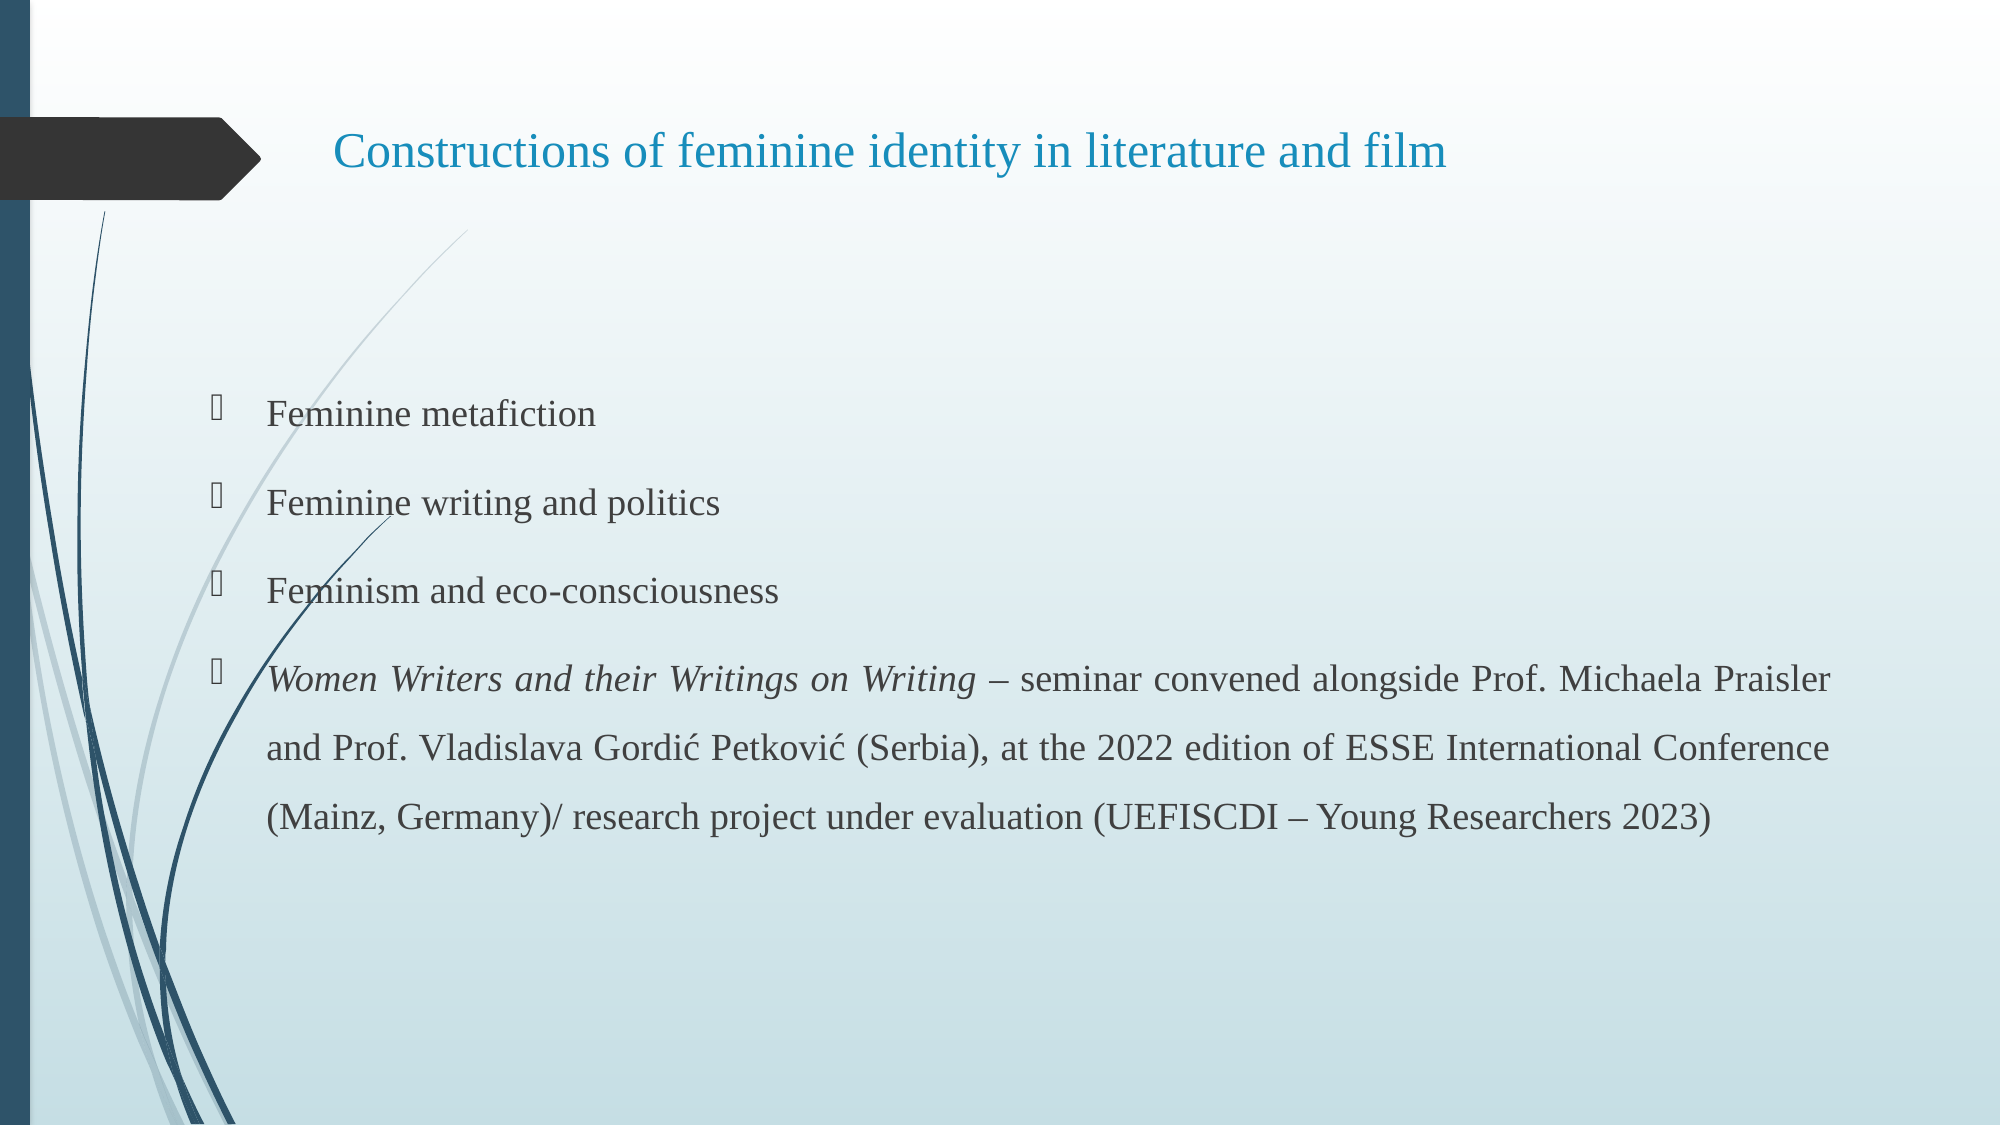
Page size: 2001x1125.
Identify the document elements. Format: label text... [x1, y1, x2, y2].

title Constructions of feminine identity in literature and film [318, 110, 1781, 230]
list Feminine metafiction Feminine writing and politics Feminism and eco-consciousness Women Writers and their Writings on Writing – seminar convened alongside Prof. Michaela Praisler and Prof. Vladislava Gordić Petković (Serbia), at the 2022 edition of ESSE International Conference (Mainz, Germany)/ research project under evaluation (UEFISCDI – Young Researchers 2023) [195, 357, 1848, 870]
